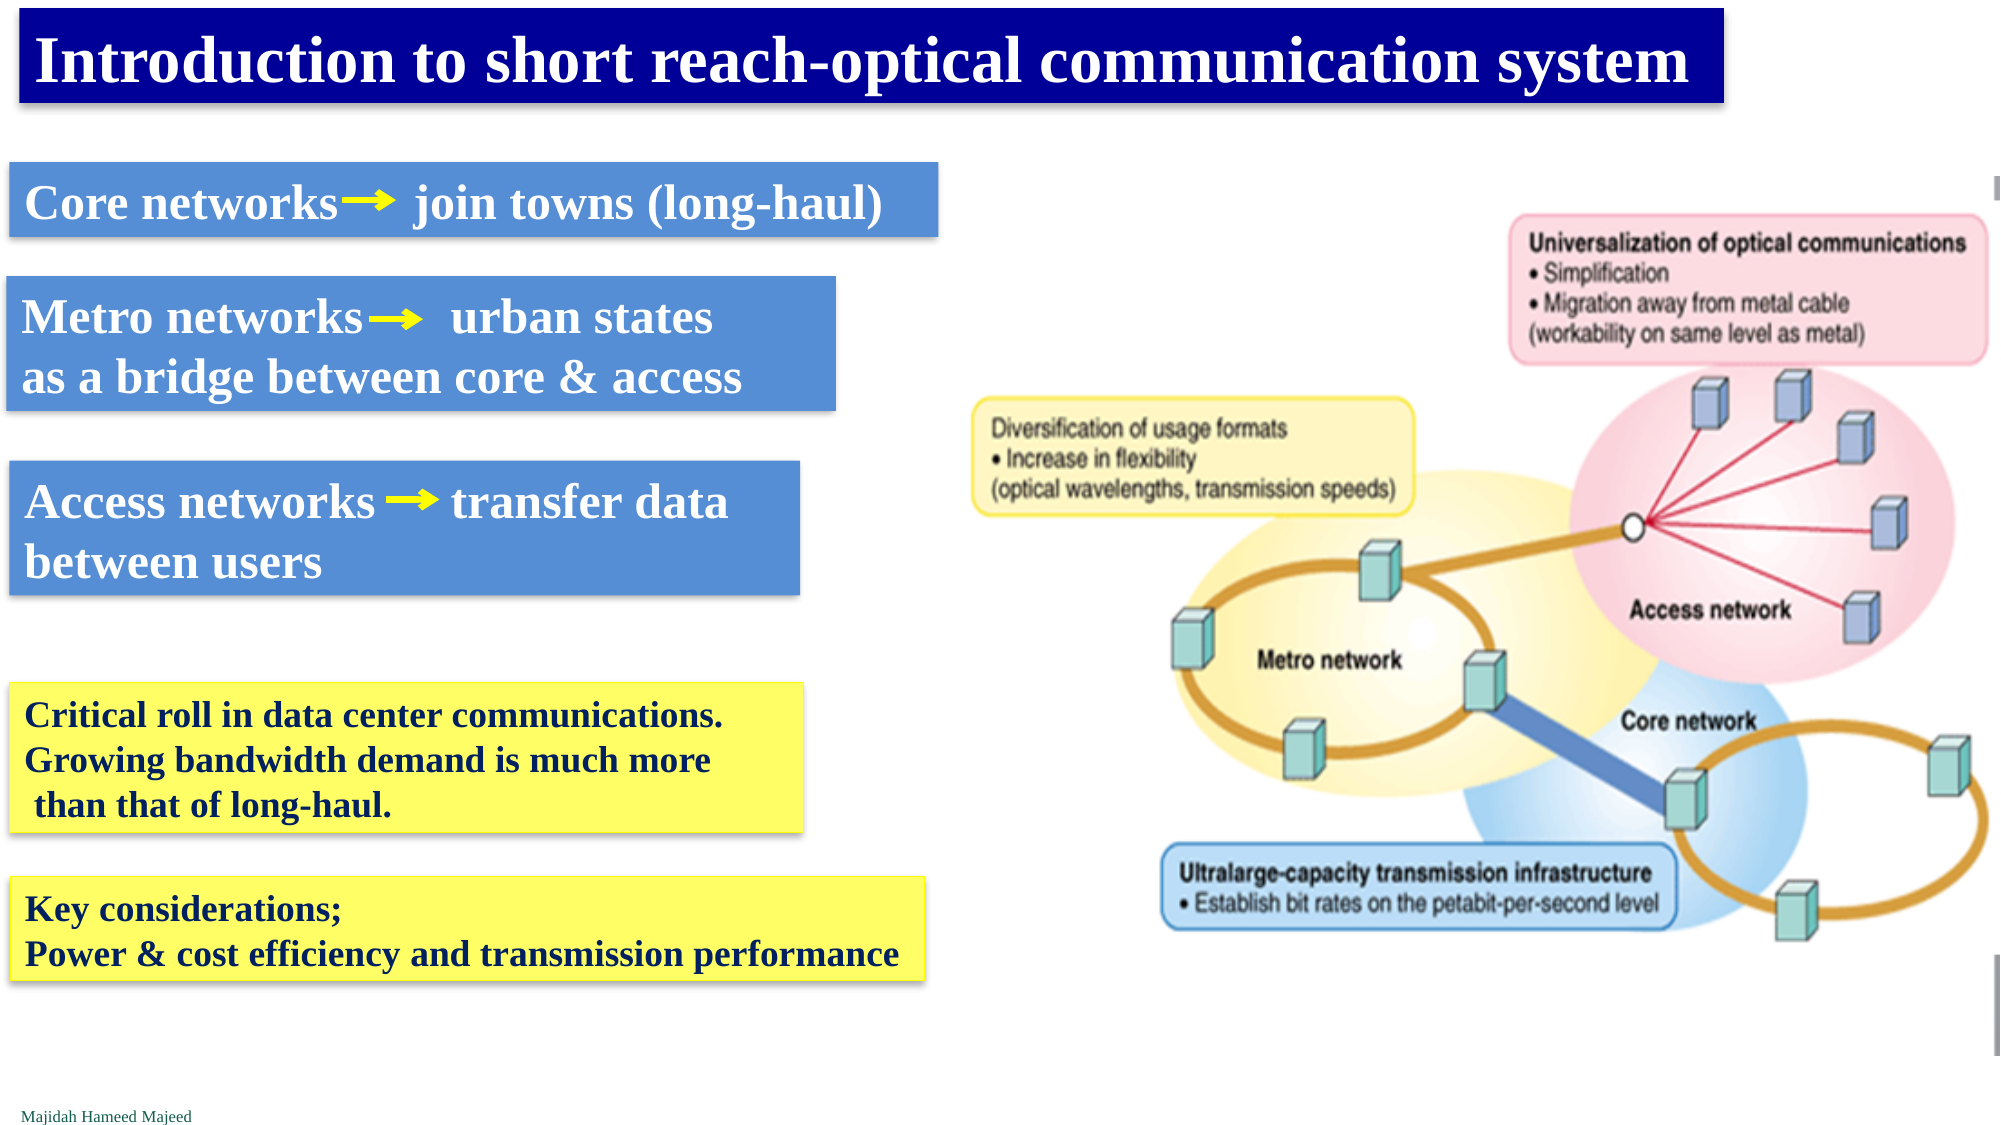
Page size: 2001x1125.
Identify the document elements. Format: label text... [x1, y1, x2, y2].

text_box Core networks join towns (long-haul) [9, 162, 939, 237]
text_box Access networks transfer data between users [9, 460, 801, 596]
text_box Introduction to short reach-optical communication system [19, 8, 1724, 103]
text_box Key considerations; Power & cost efficiency and transmission performance [10, 876, 925, 981]
text_box Majidah Hameed Majeed [6, 1098, 208, 1125]
text_box Critical roll in data center communications. Growing bandwidth demand is much more than that of long-haul. [9, 682, 804, 833]
picture [968, 176, 2000, 1057]
text_box Metro networks urban states as a bridge between core & access [6, 276, 836, 411]
